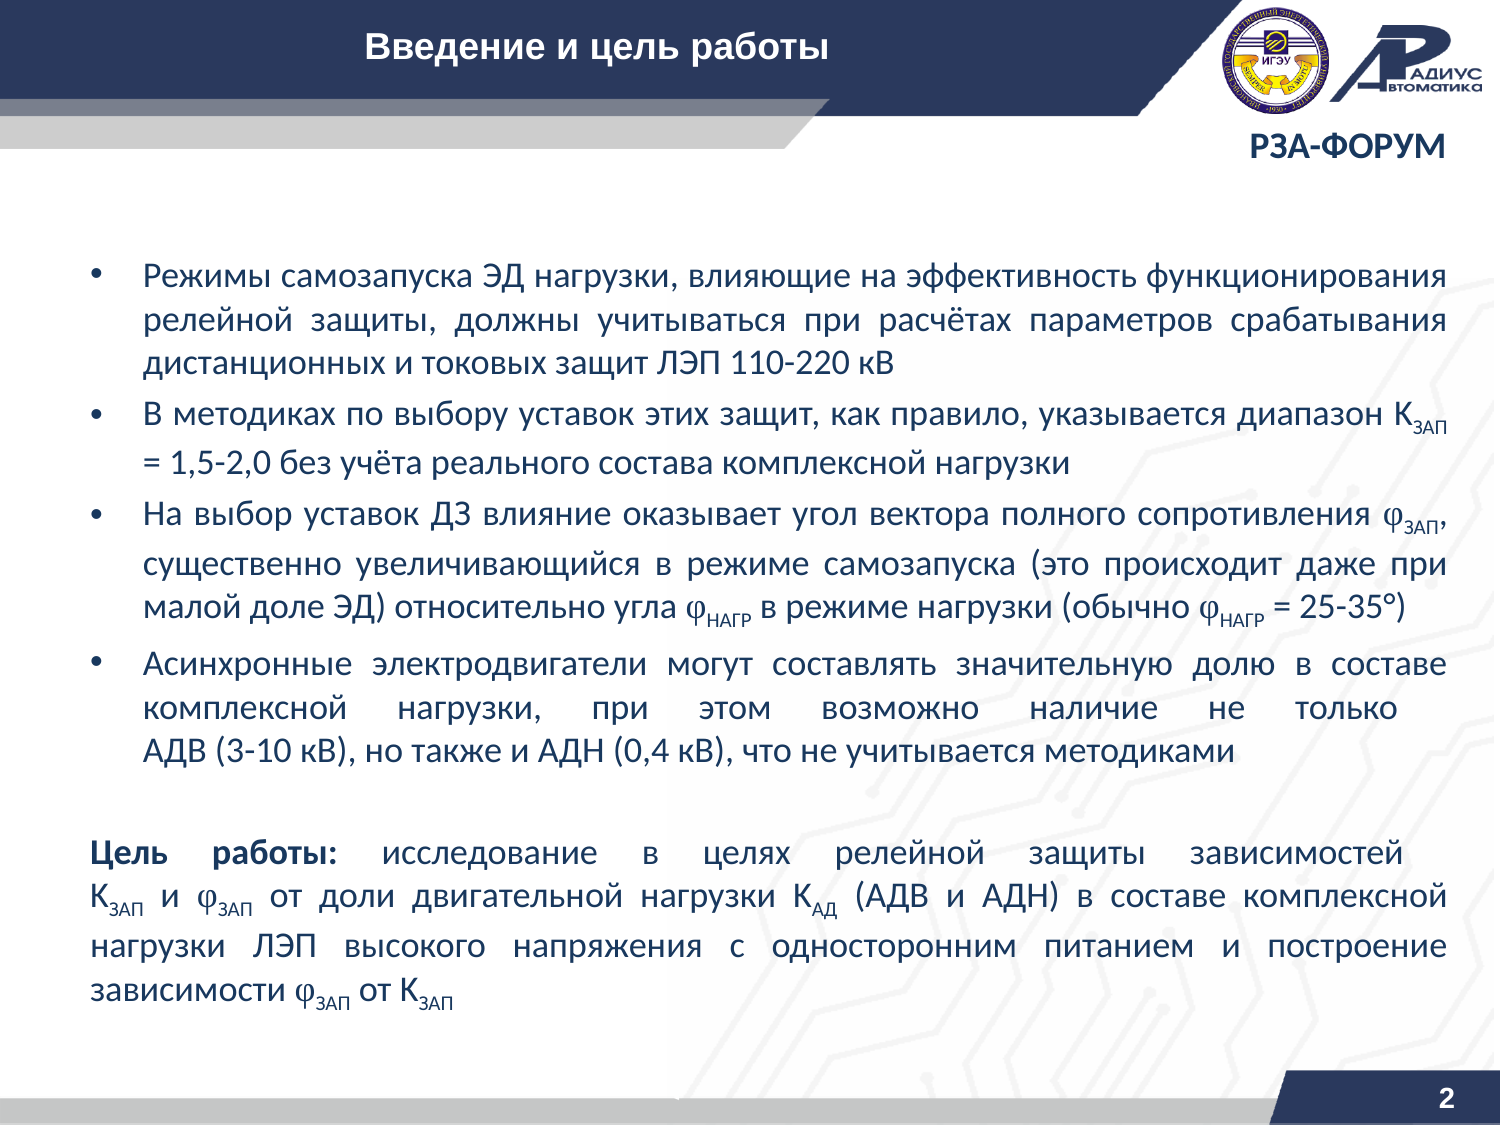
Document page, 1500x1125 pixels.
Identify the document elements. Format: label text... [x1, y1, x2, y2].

list Режимы самозапуска ЭД нагрузки, влияющие на эффективность функционирования релейной защиты, должны учитываться при расчётах параметров срабатывания дистанционных и токовых защит ЛЭП 110-220 кВ В методиках по выбору уставок этих защит, как правило, указывается диапазон KЗАП = 1,5-2,0 без учёта реального состава комплексной нагрузки На выбор уставок ДЗ влияние оказывает угол вектора полного сопротивления φЗАП, существенно увеличивающийся в режиме самозапуска (это происходит даже при малой доле ЭД) относительно угла φНАГР в режиме нагрузки (обычно φНАГР = 25-35°) Асинхронные электродвигатели могут составлять значительную долю в составе комплексной нагрузки, при этом возможно наличие не только АДВ (3-10 кВ), но также и АДН (0,4 кВ), что не учитывается методиками Цель работы: исследование в целях релейной защиты зависимостей KЗАП и φЗАП от доли двигательной нагрузки KАД (АДВ и АДН) в составе комплексной нагрузки ЛЭП высокого напряжения с односторонним питанием и построение зависимости φЗАП от KЗАП [75, 243, 1463, 1035]
text_box РЗА-ФОРУМ [1234, 114, 1462, 174]
picture [0, 0, 1483, 150]
picture [0, 278, 1500, 1125]
